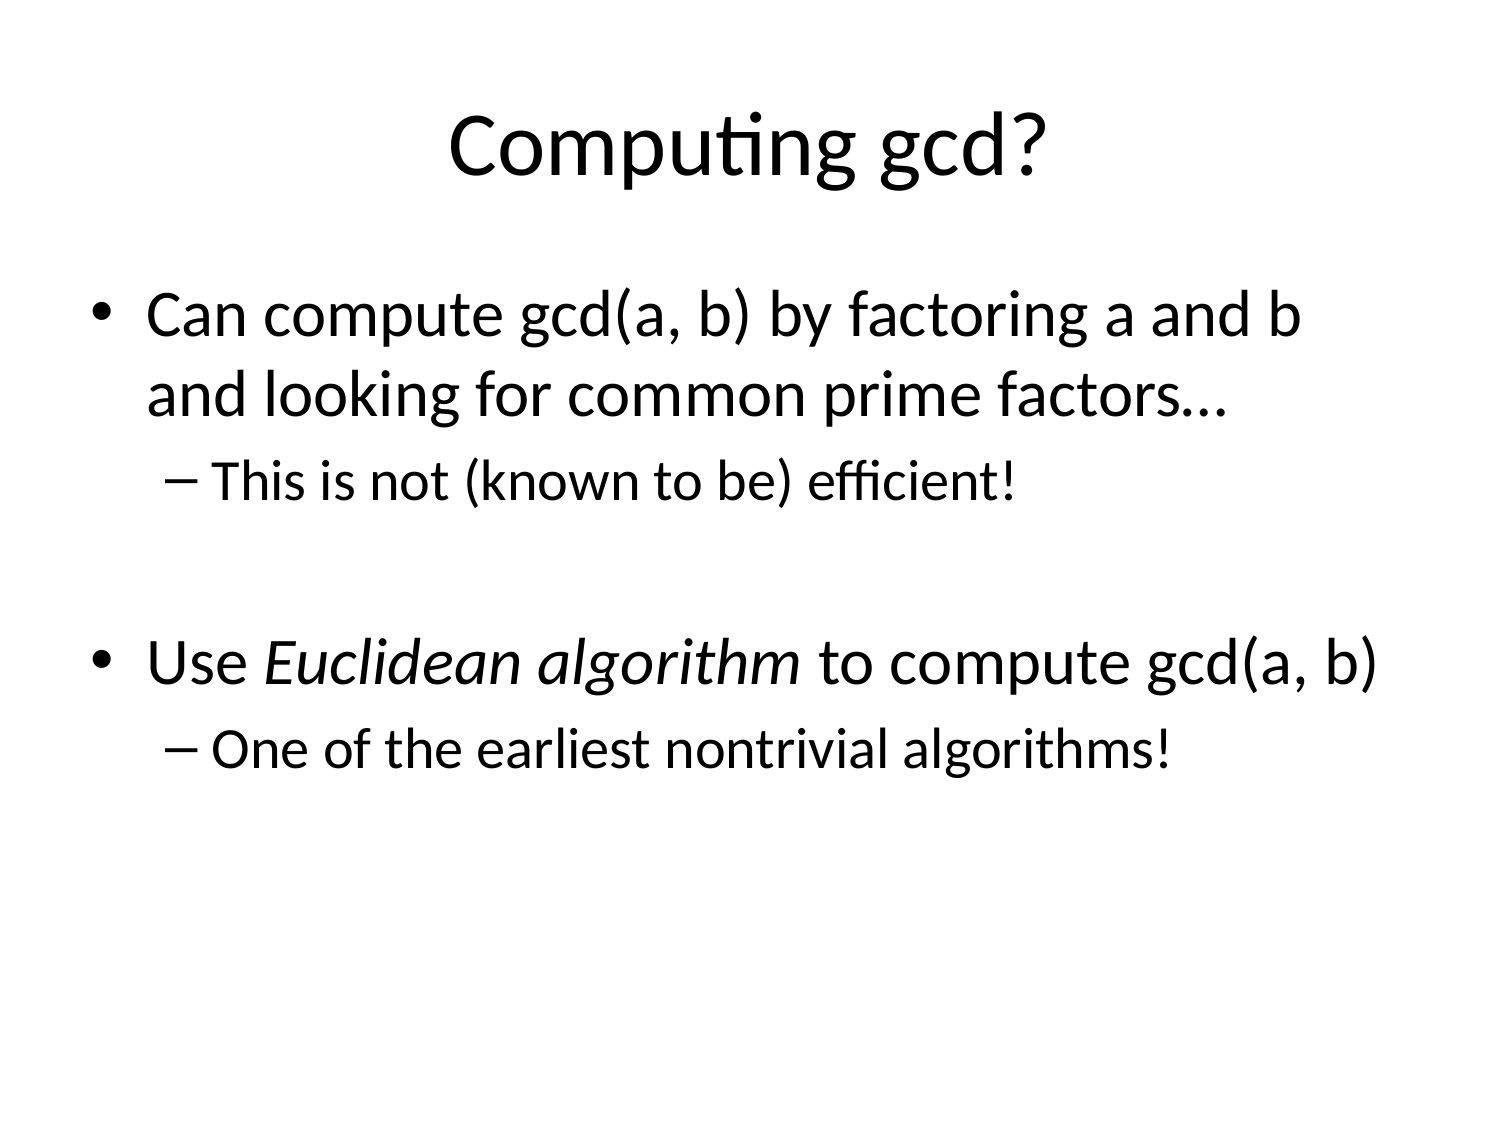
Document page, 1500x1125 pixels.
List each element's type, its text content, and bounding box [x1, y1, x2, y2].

title Computing gcd? [75, 45, 1425, 233]
list Can compute gcd(a, b) by factoring a and b and looking for common prime factors… This is not (known to be) efficient! Use Euclidean algorithm to compute gcd(a, b) One of the earliest nontrivial algorithms! [75, 262, 1425, 1005]
